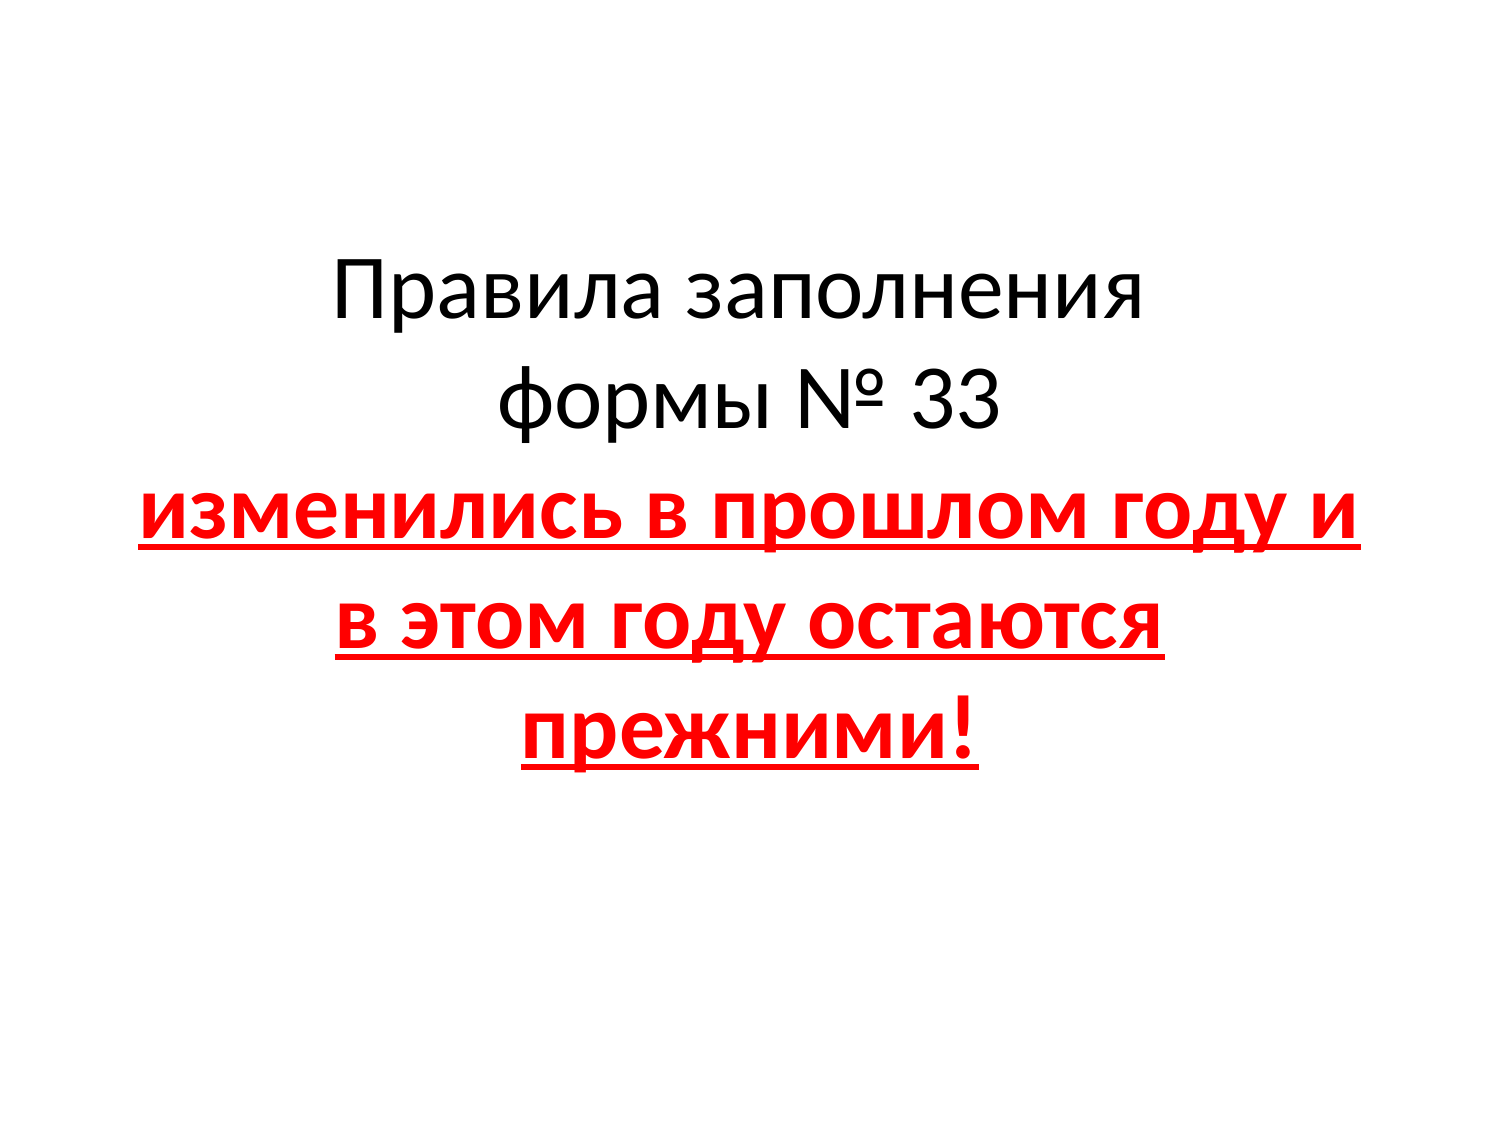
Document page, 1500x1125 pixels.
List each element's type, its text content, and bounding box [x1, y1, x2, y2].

title Правила заполнения формы № 33 изменились в прошлом году и в этом году остаются прежними! [111, 302, 1388, 812]
